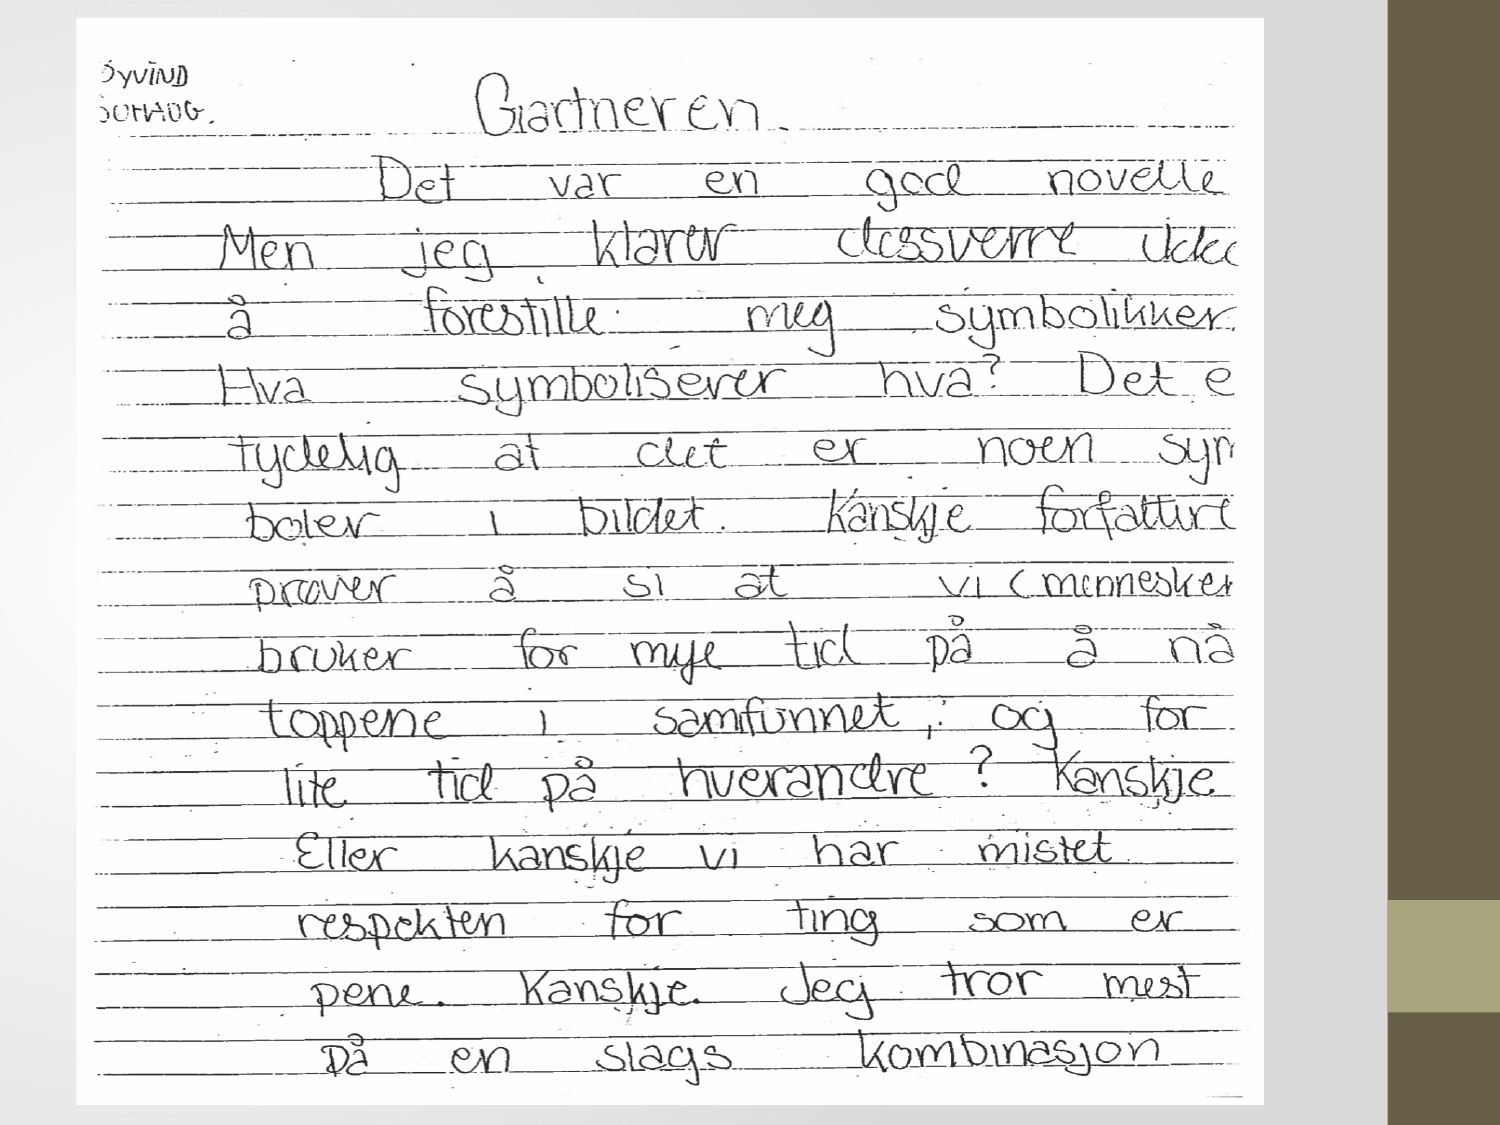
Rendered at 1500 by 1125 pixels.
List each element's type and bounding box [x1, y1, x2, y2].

picture [78, 0, 1264, 1125]
